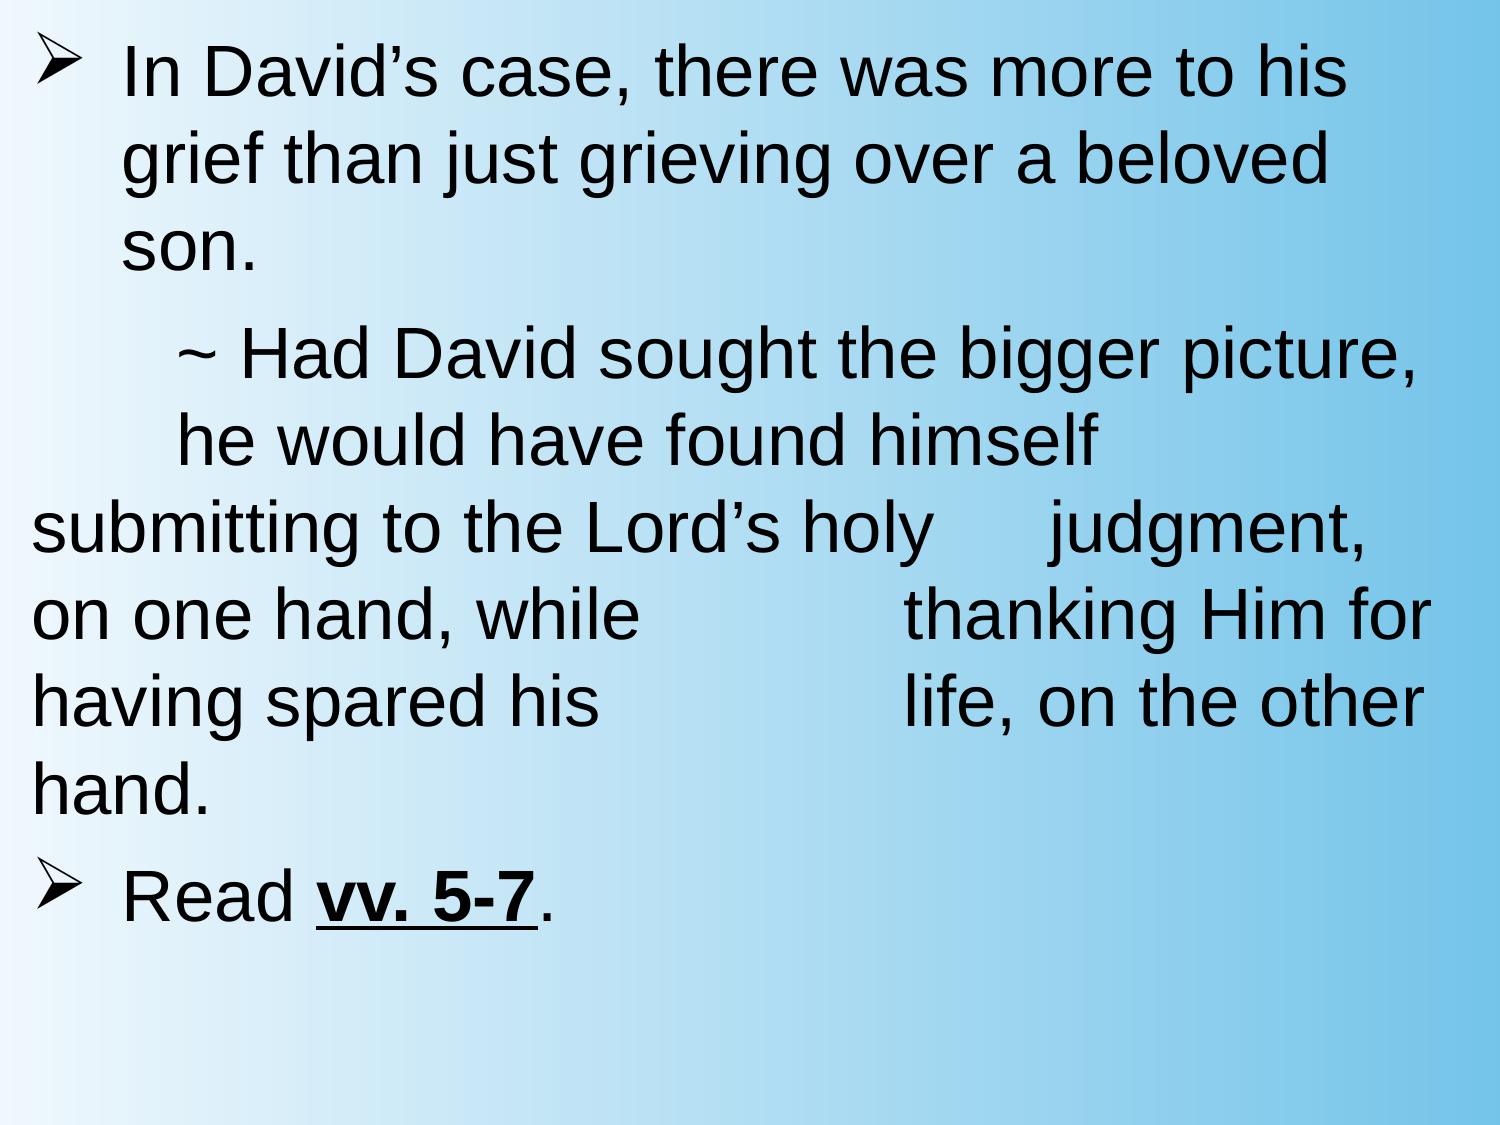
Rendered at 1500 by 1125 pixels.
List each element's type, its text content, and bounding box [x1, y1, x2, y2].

subtitle In David’s case, there was more to his grief than just grieving over a beloved son. ~ Had David sought the bigger picture, he would have found himself submitting to the Lord’s holy judgment, on one hand, while thanking Him for having spared his life, on the other hand. Read vv. 5-7. [16, 16, 1482, 1104]
